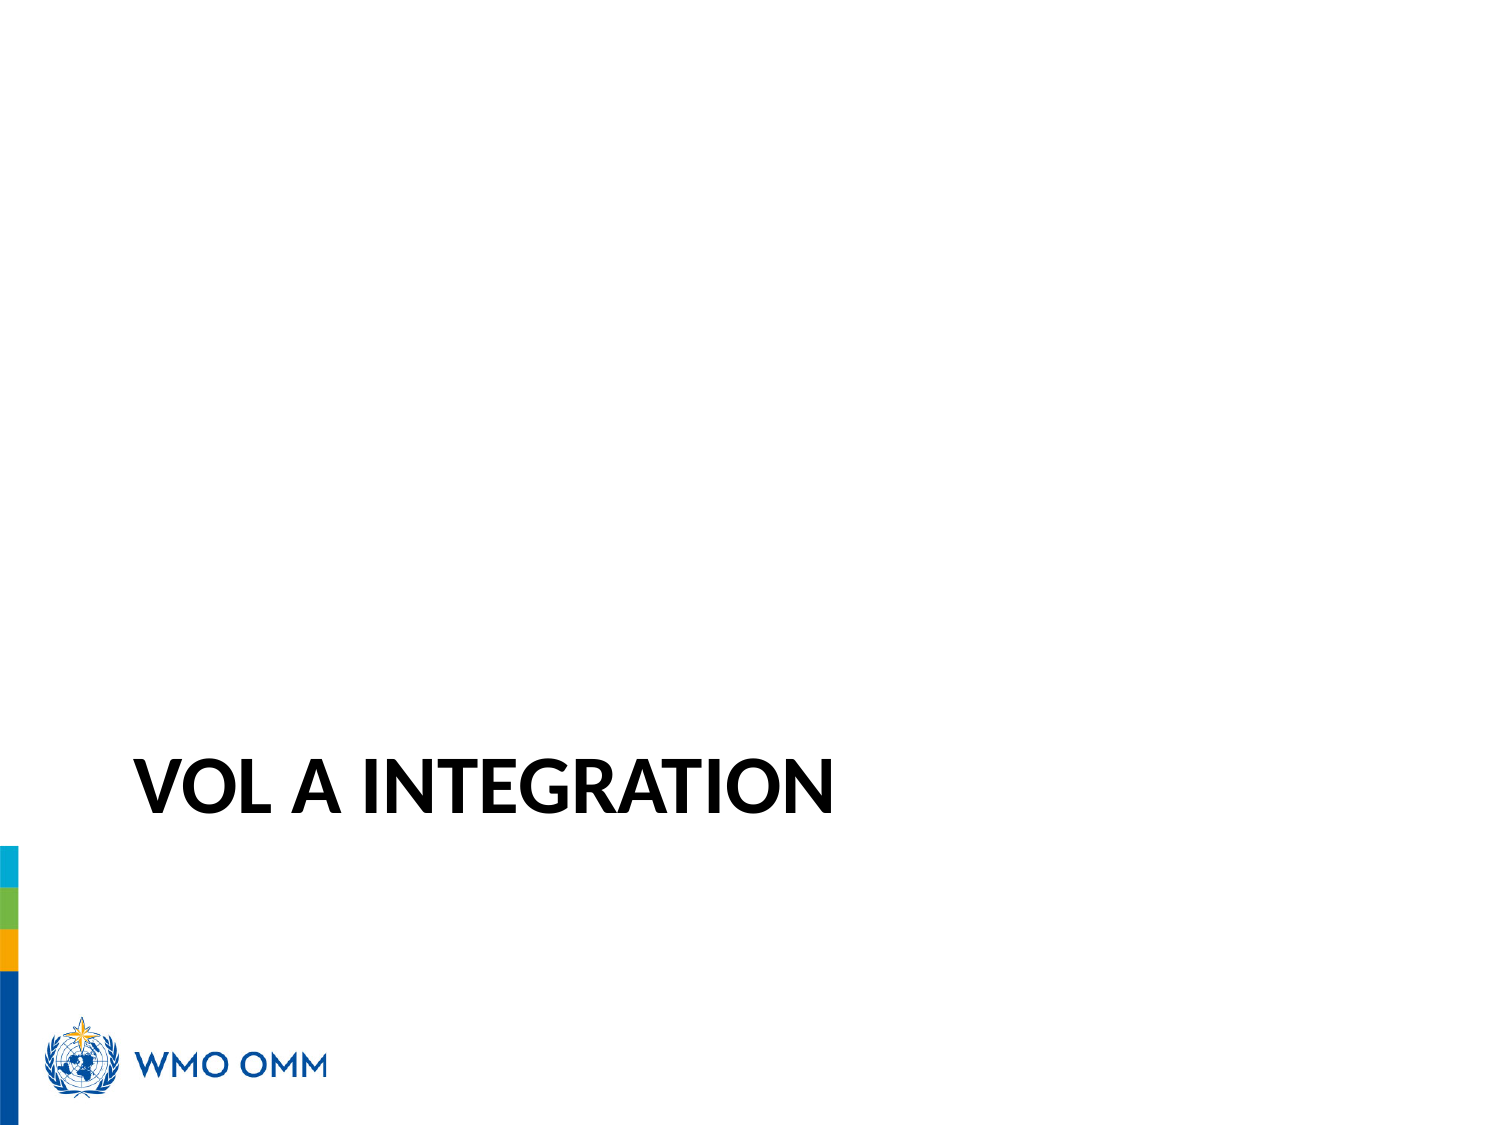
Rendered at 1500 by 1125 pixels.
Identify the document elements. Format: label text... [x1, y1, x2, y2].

title Vol A integration [118, 722, 1394, 947]
picture [0, 845, 327, 1125]
